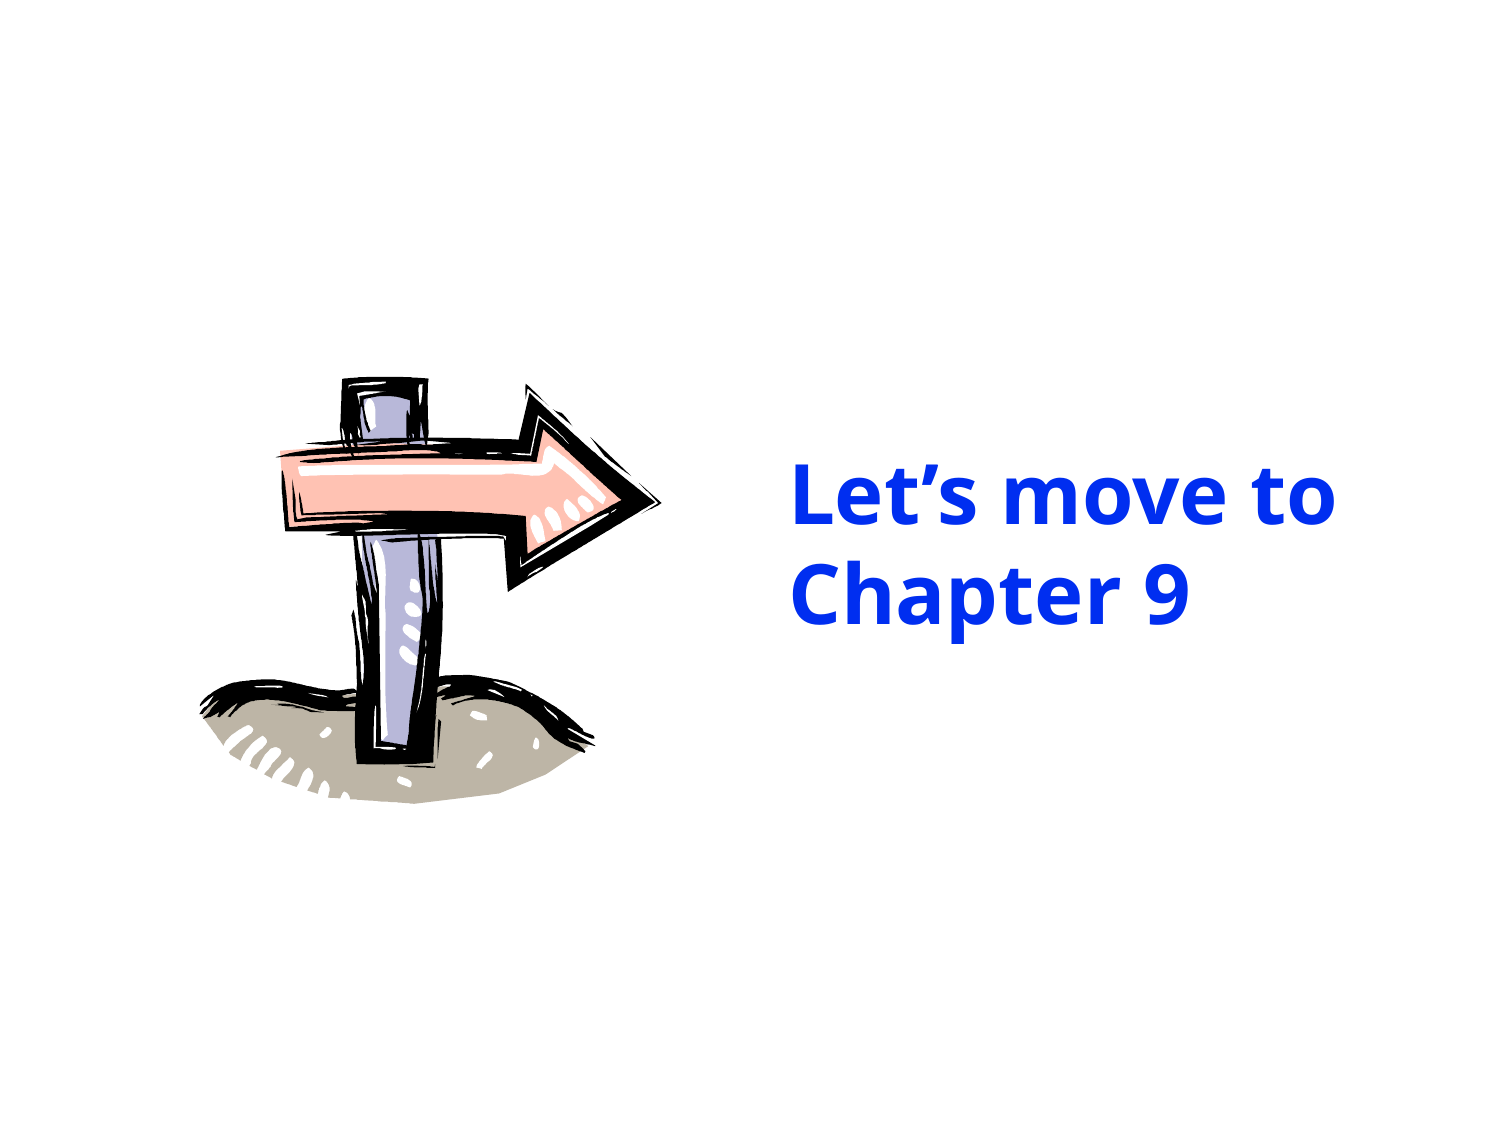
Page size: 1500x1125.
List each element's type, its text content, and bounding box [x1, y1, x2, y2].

text_box Let’s move to Chapter 9 [773, 433, 1442, 649]
picture [198, 374, 669, 811]
